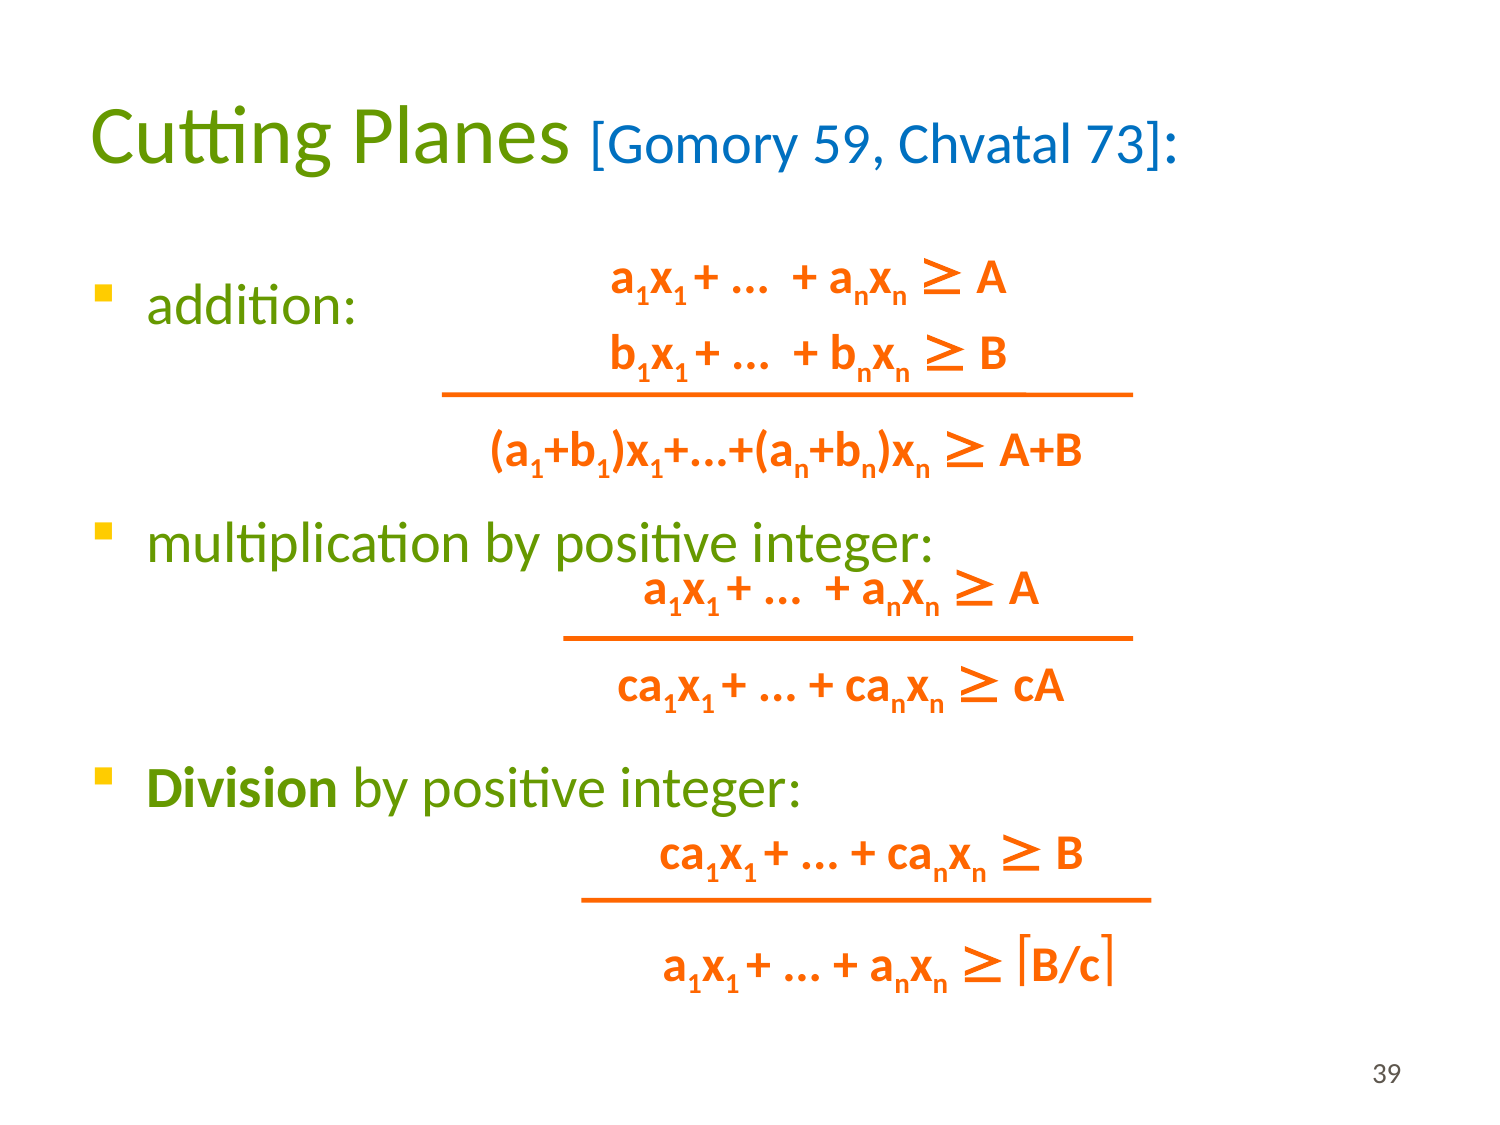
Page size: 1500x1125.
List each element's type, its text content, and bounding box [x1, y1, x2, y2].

title Cutting Planes [Gomory 59, Chvatal 73]: [75, 37, 1350, 188]
slide_number 39 [1104, 1072, 1417, 1097]
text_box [581, 789, 1152, 1002]
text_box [563, 544, 1133, 721]
list addition: multiplication by positive integer: Division by positive integer: [75, 258, 1455, 1072]
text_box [441, 235, 1149, 484]
